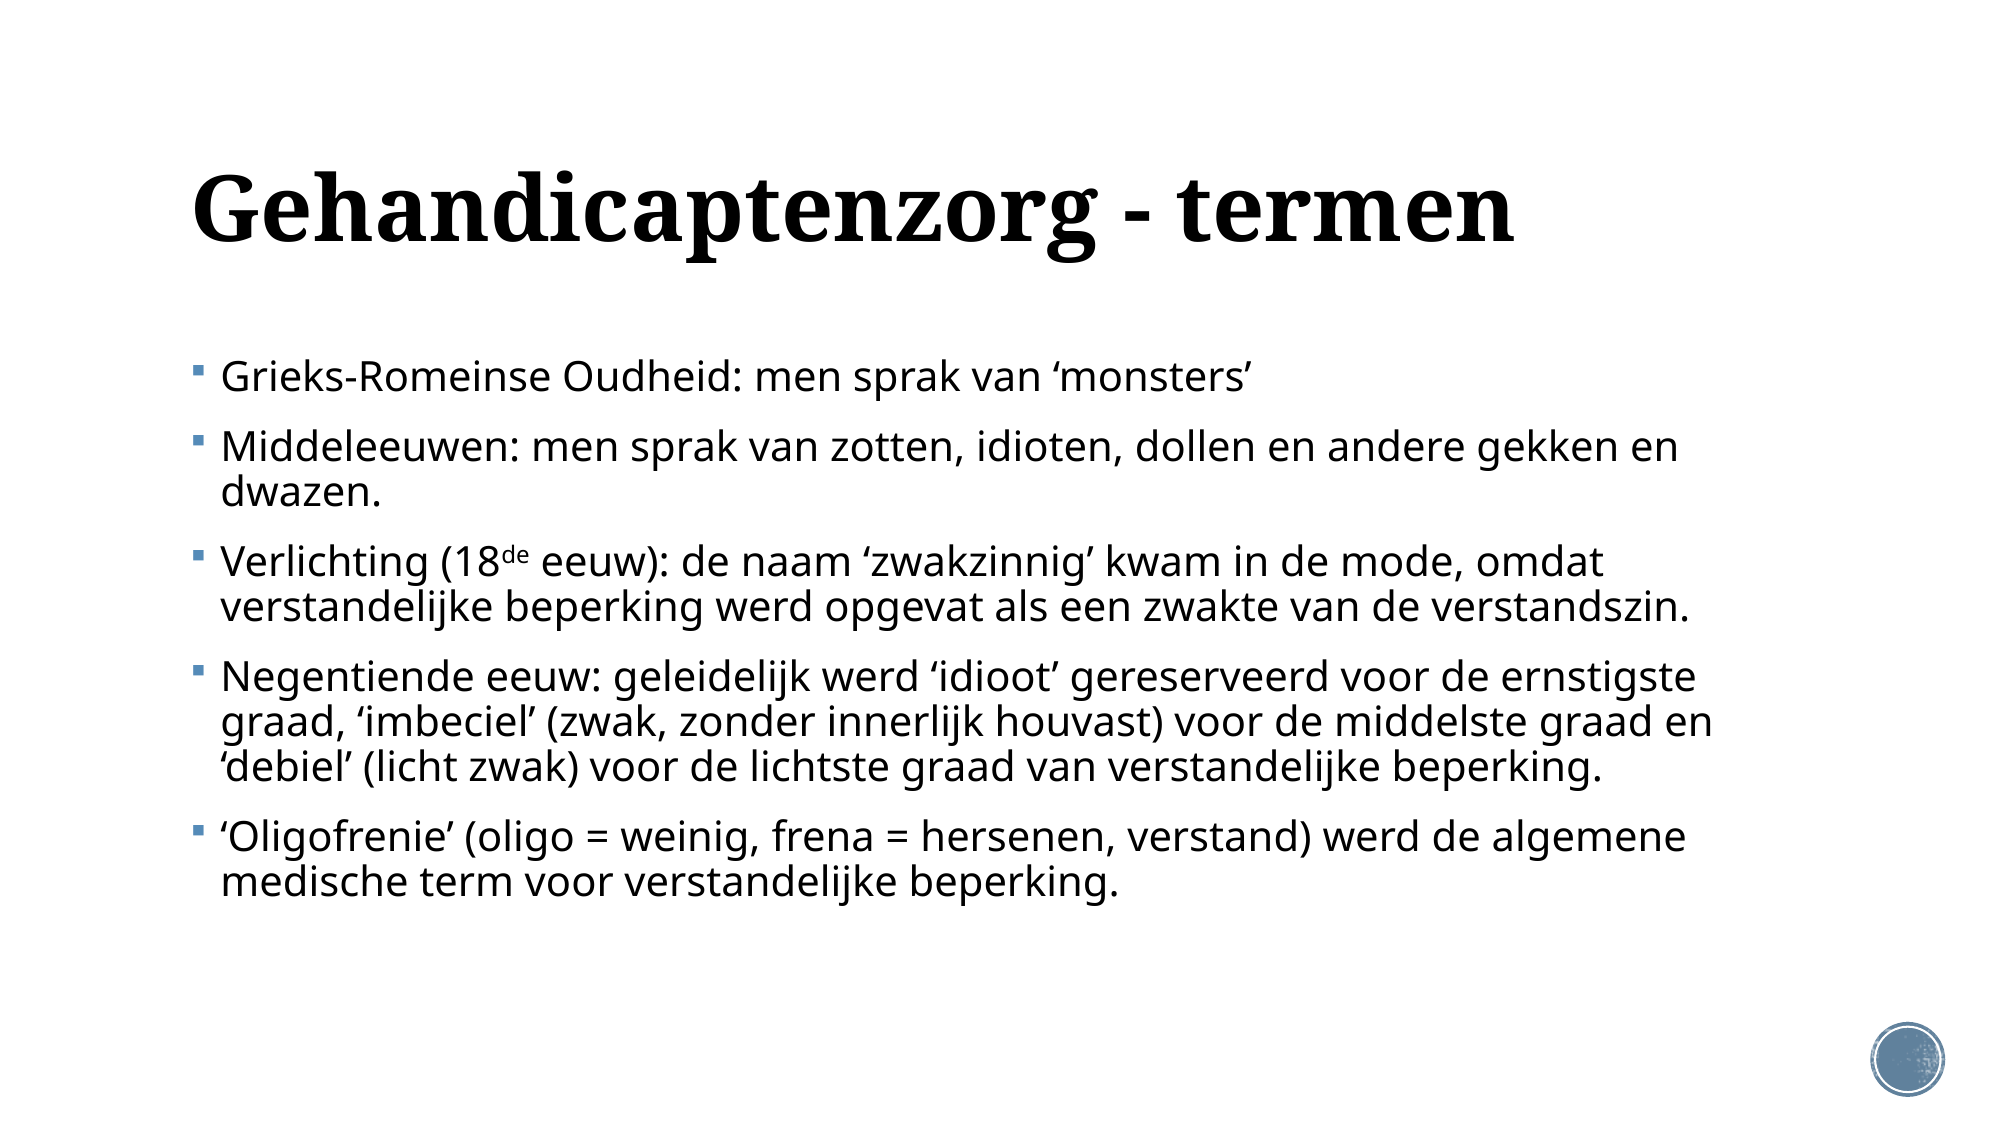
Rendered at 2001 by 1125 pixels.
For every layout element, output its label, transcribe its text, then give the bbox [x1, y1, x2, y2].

list Grieks-Romeinse Oudheid: men sprak van ‘monsters’ Middeleeuwen: men sprak van zotten, idioten, dollen en andere gekken en dwazen. Verlichting (18de eeuw): de naam ‘zwakzinnig’ kwam in de mode, omdat verstandelijke beperking werd opgevat als een zwakte van de verstandszin. Negentiende eeuw: geleidelijk werd ‘idioot’ gereserveerd voor de ernstigste graad, ‘imbeciel’ (zwak, zonder innerlijk houvast) voor de middelste graad en ‘debiel’ (licht zwak) voor de lichtste graad van verstandelijke beperking. ‘Oligofrenie’ (oligo = weinig, frena = hersenen, verstand) werd de algemene medische term voor verstandelijke beperking. [175, 348, 1826, 1013]
title Gehandicaptenzorg - termen [175, 79, 1826, 344]
